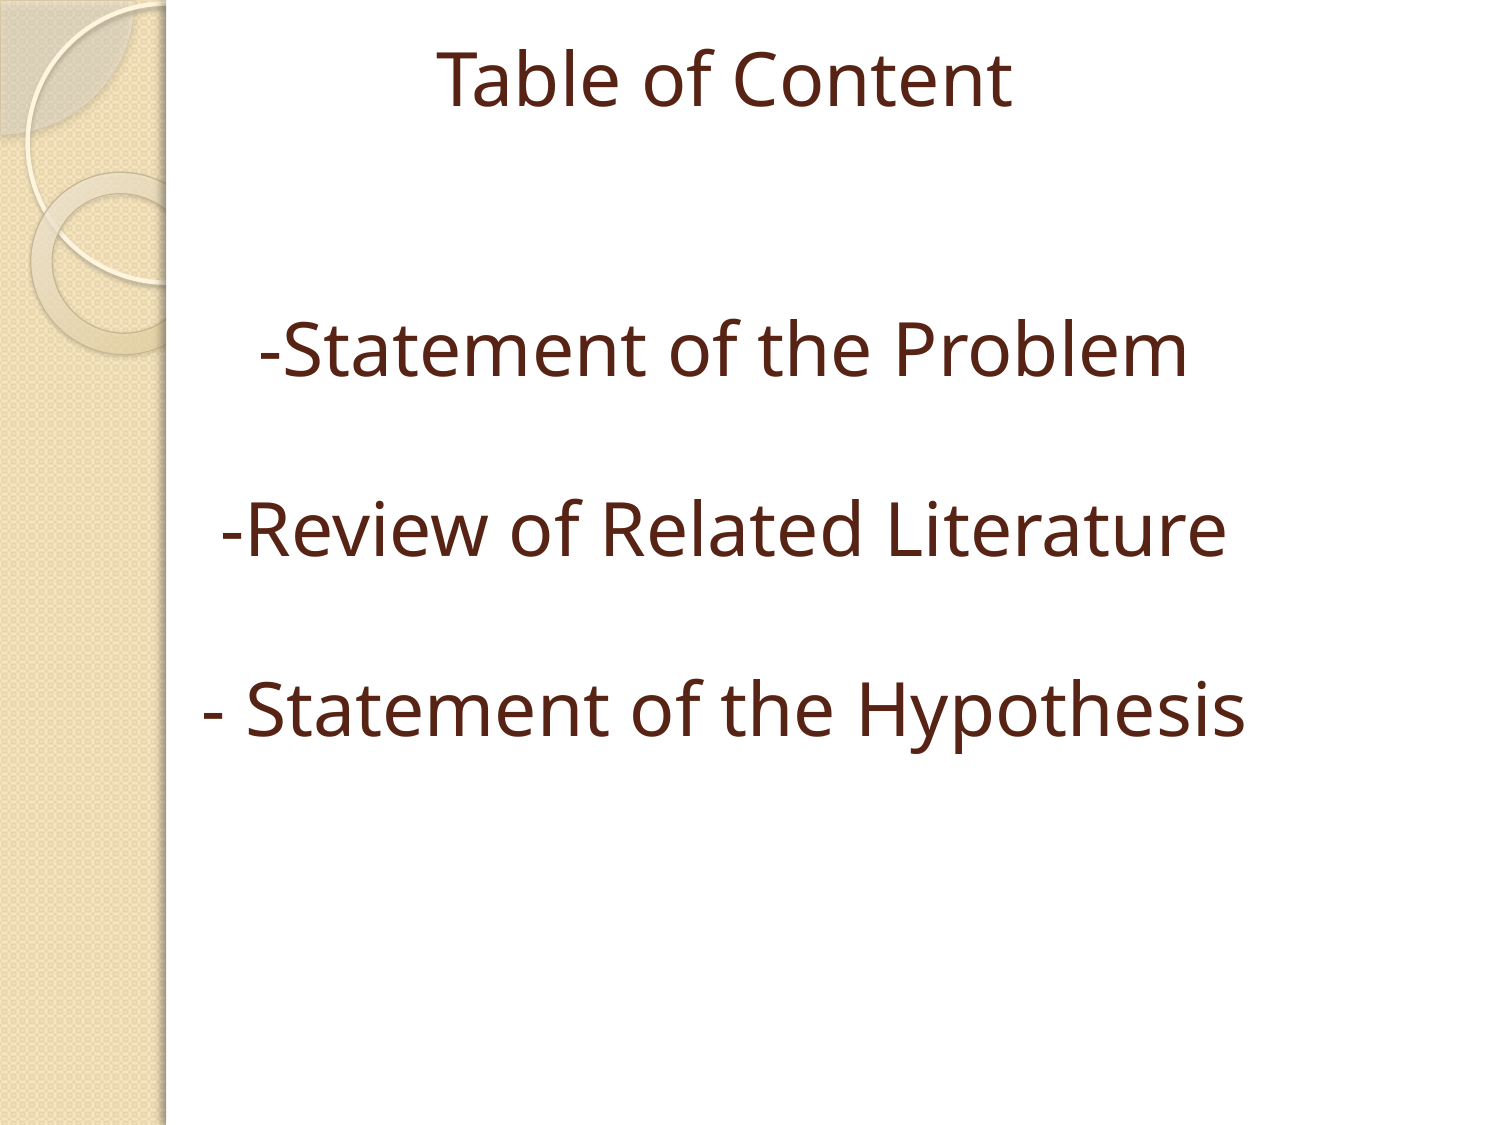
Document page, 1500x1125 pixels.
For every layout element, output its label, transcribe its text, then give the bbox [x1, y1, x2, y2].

title Table of Content -Statement of the Problem -Review of Related Literature - Statement of the Hypothesis [112, 387, 1338, 575]
